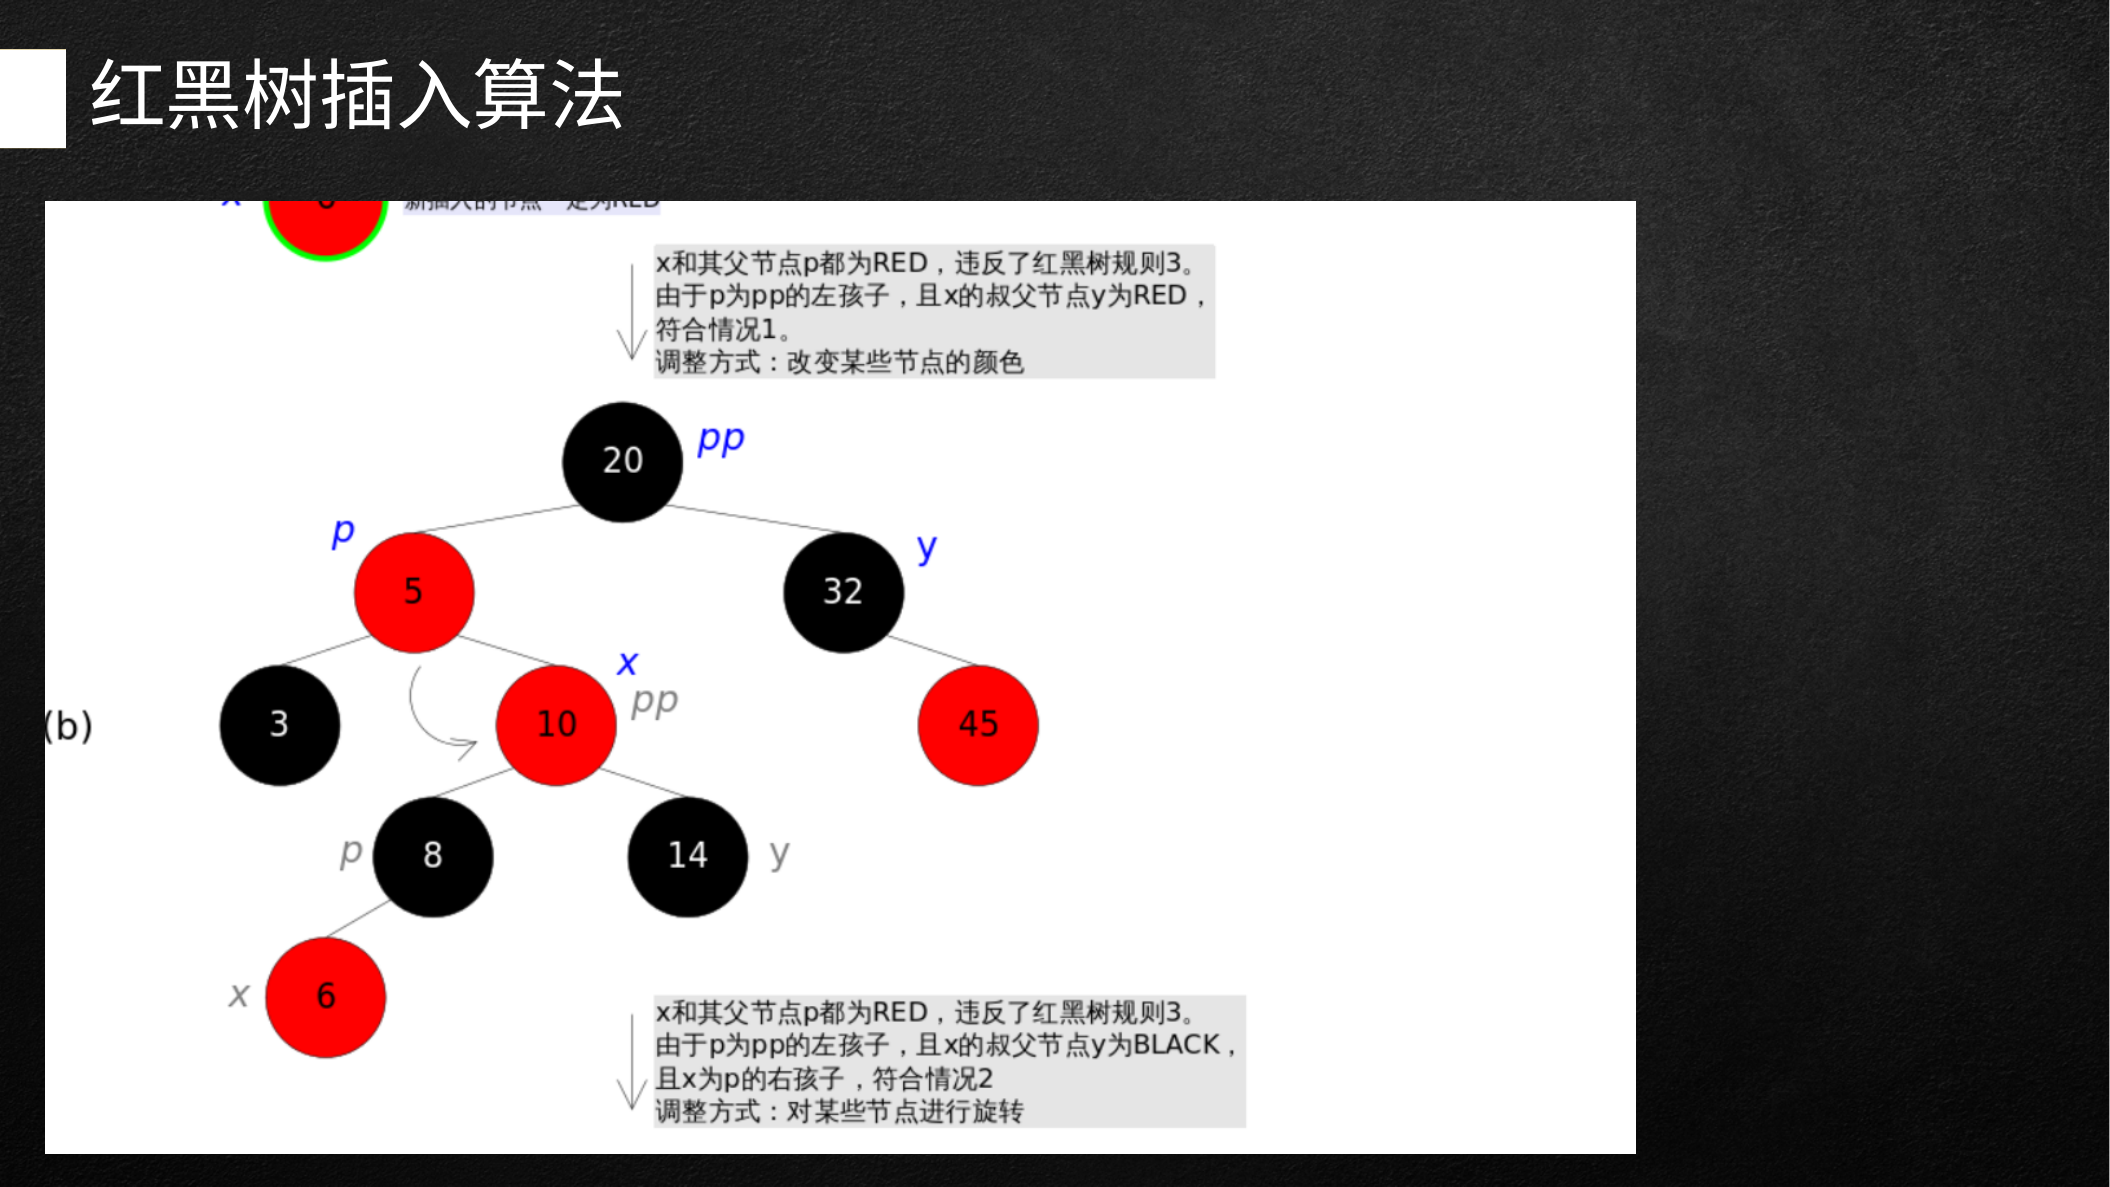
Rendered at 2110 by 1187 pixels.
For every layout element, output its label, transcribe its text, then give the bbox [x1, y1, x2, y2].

picture [0, 0, 2110, 1187]
title 红黑树插入算法 [74, 48, 2052, 150]
